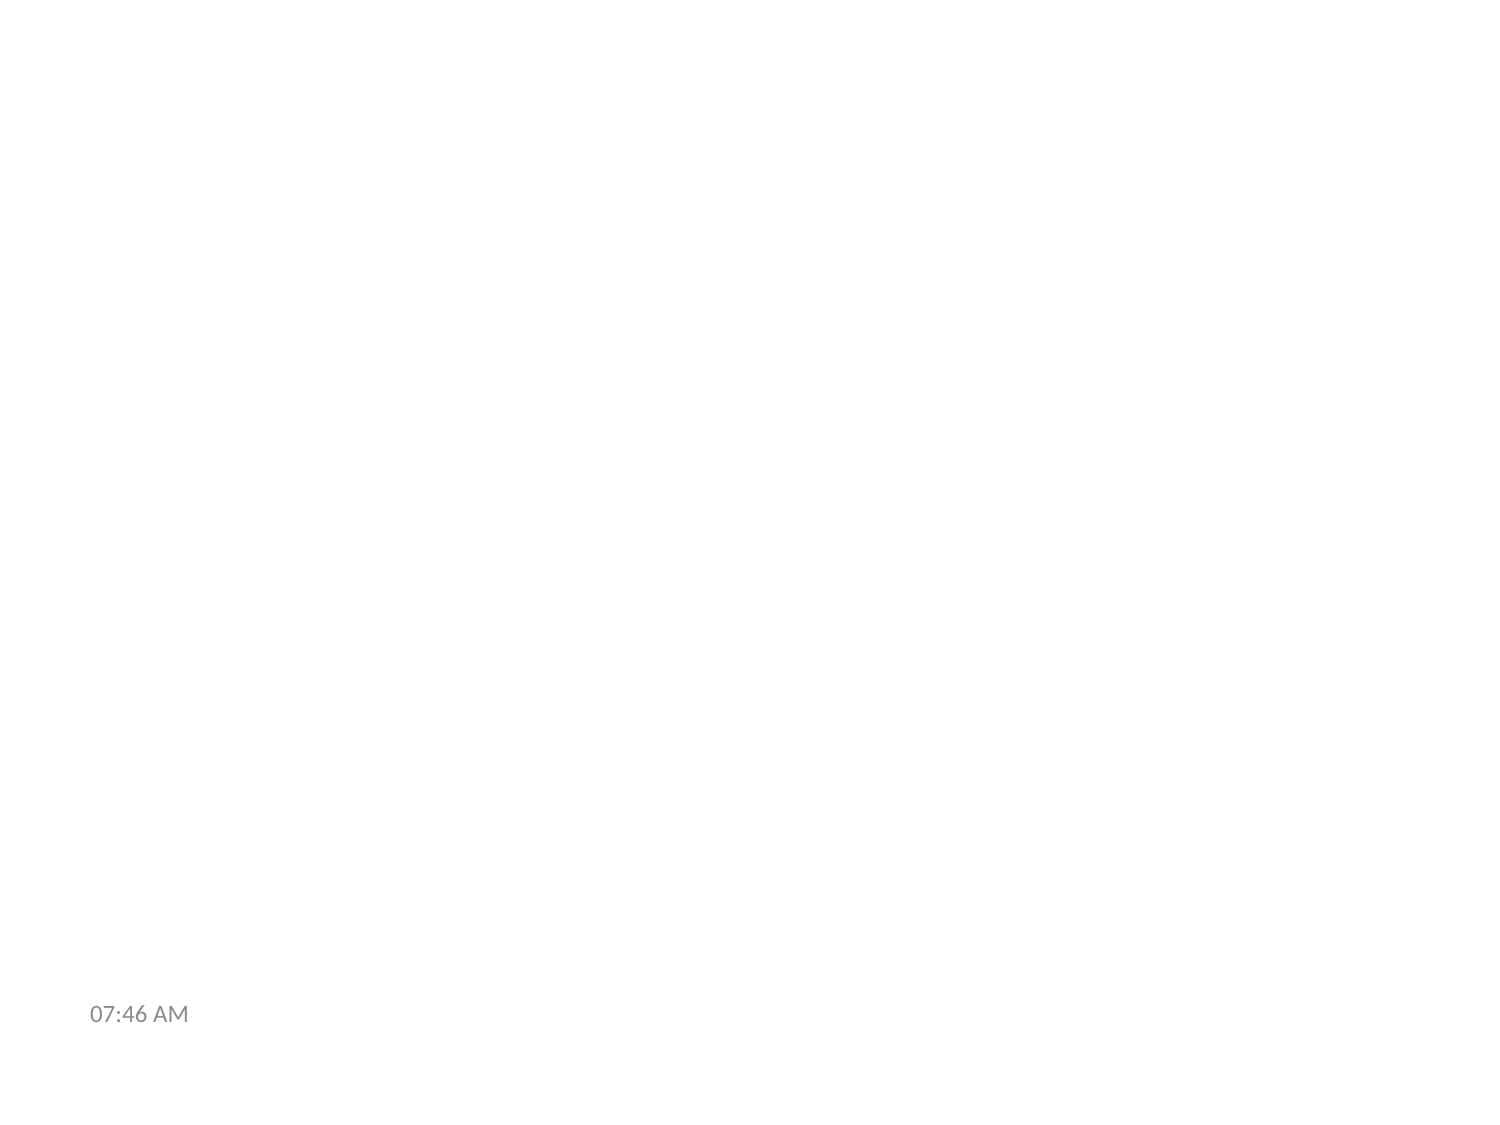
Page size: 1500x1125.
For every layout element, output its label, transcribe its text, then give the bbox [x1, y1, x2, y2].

text_box 3:35 PM [75, 982, 425, 1043]
